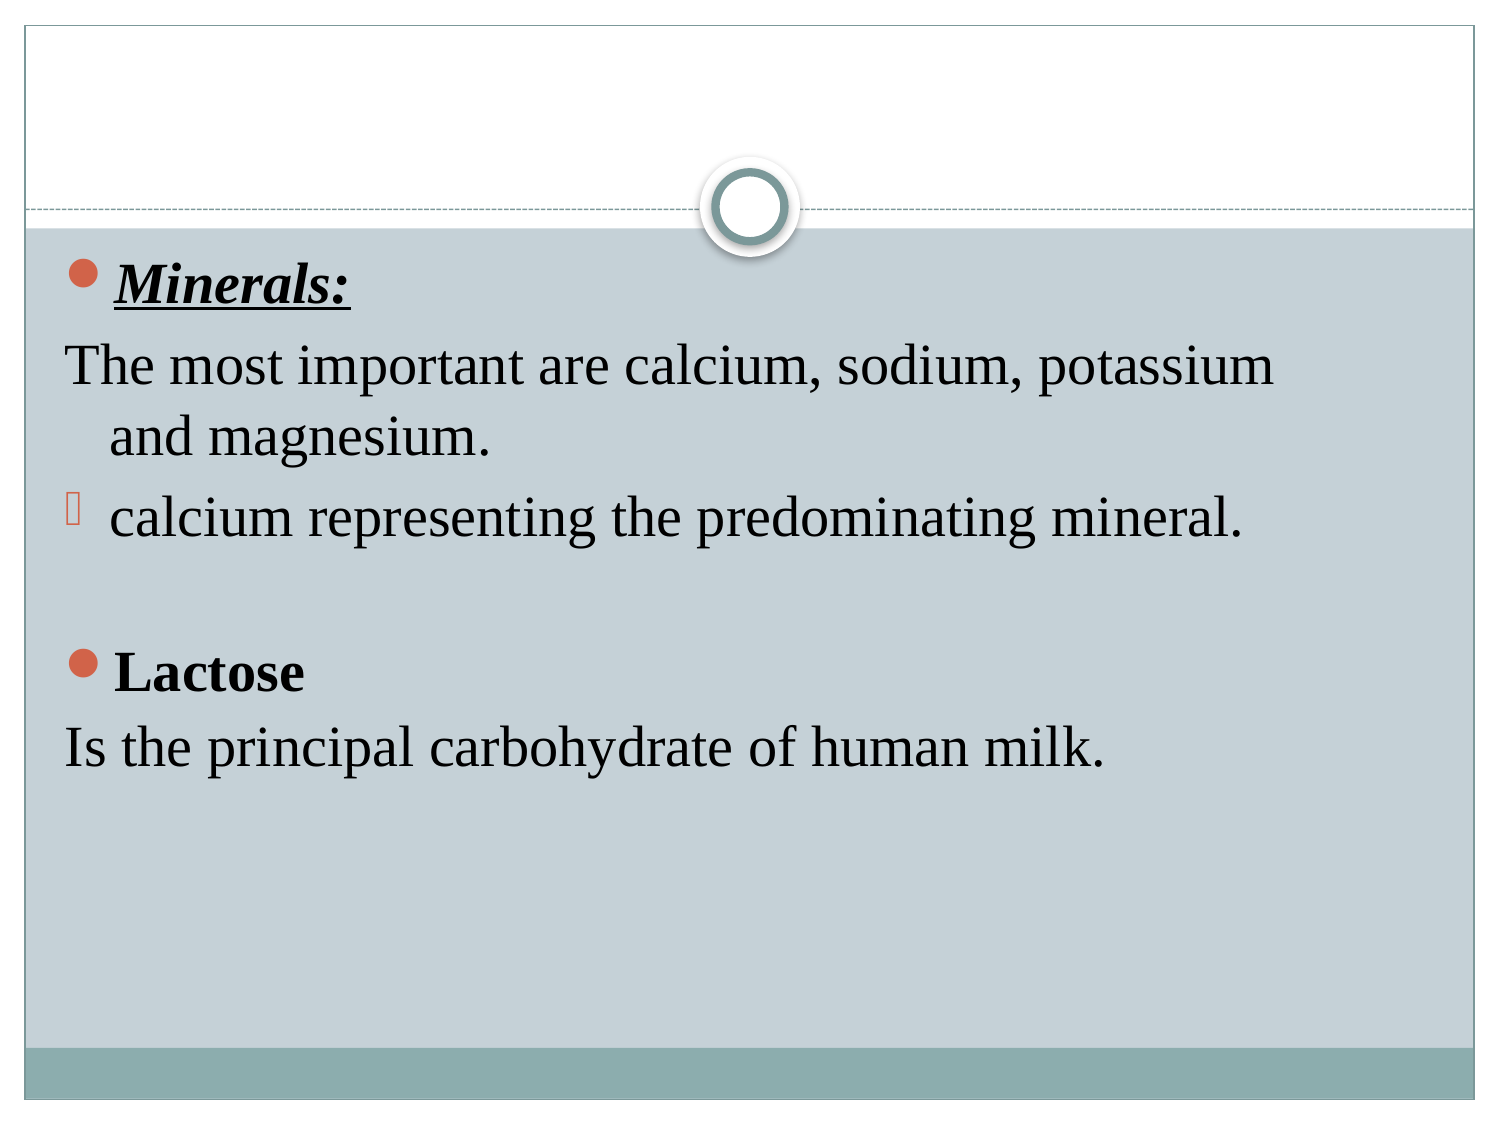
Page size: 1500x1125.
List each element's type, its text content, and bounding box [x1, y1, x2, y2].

list Minerals: The most important are calcium, sodium, potassium and magnesium. calcium representing the predominating mineral. Lactose Is the principal carbohydrate of human milk. [50, 237, 1350, 1125]
